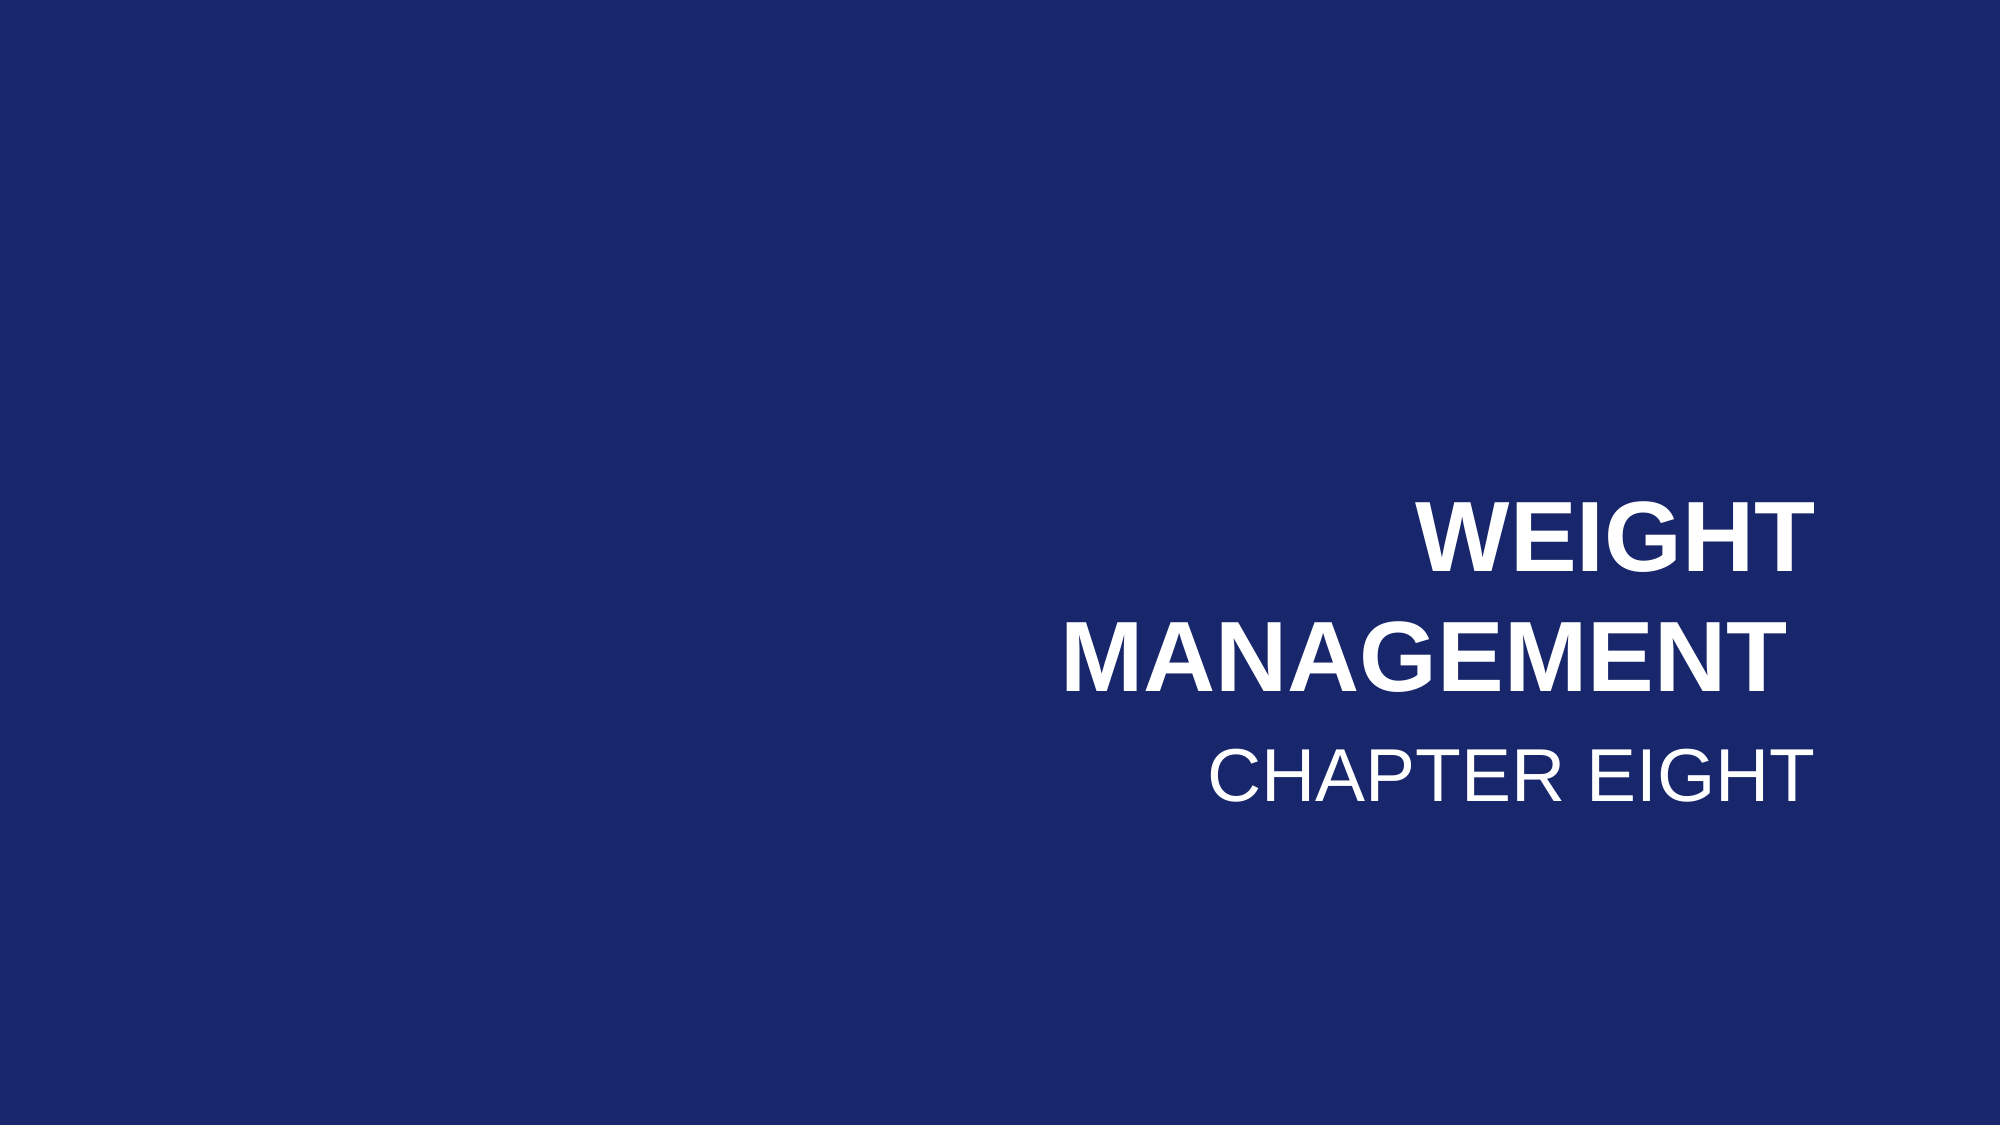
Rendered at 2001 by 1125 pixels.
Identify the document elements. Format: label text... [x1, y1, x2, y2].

subtitle CHAPTER Eight [650, 719, 1831, 950]
title Weight management [650, 322, 1831, 719]
